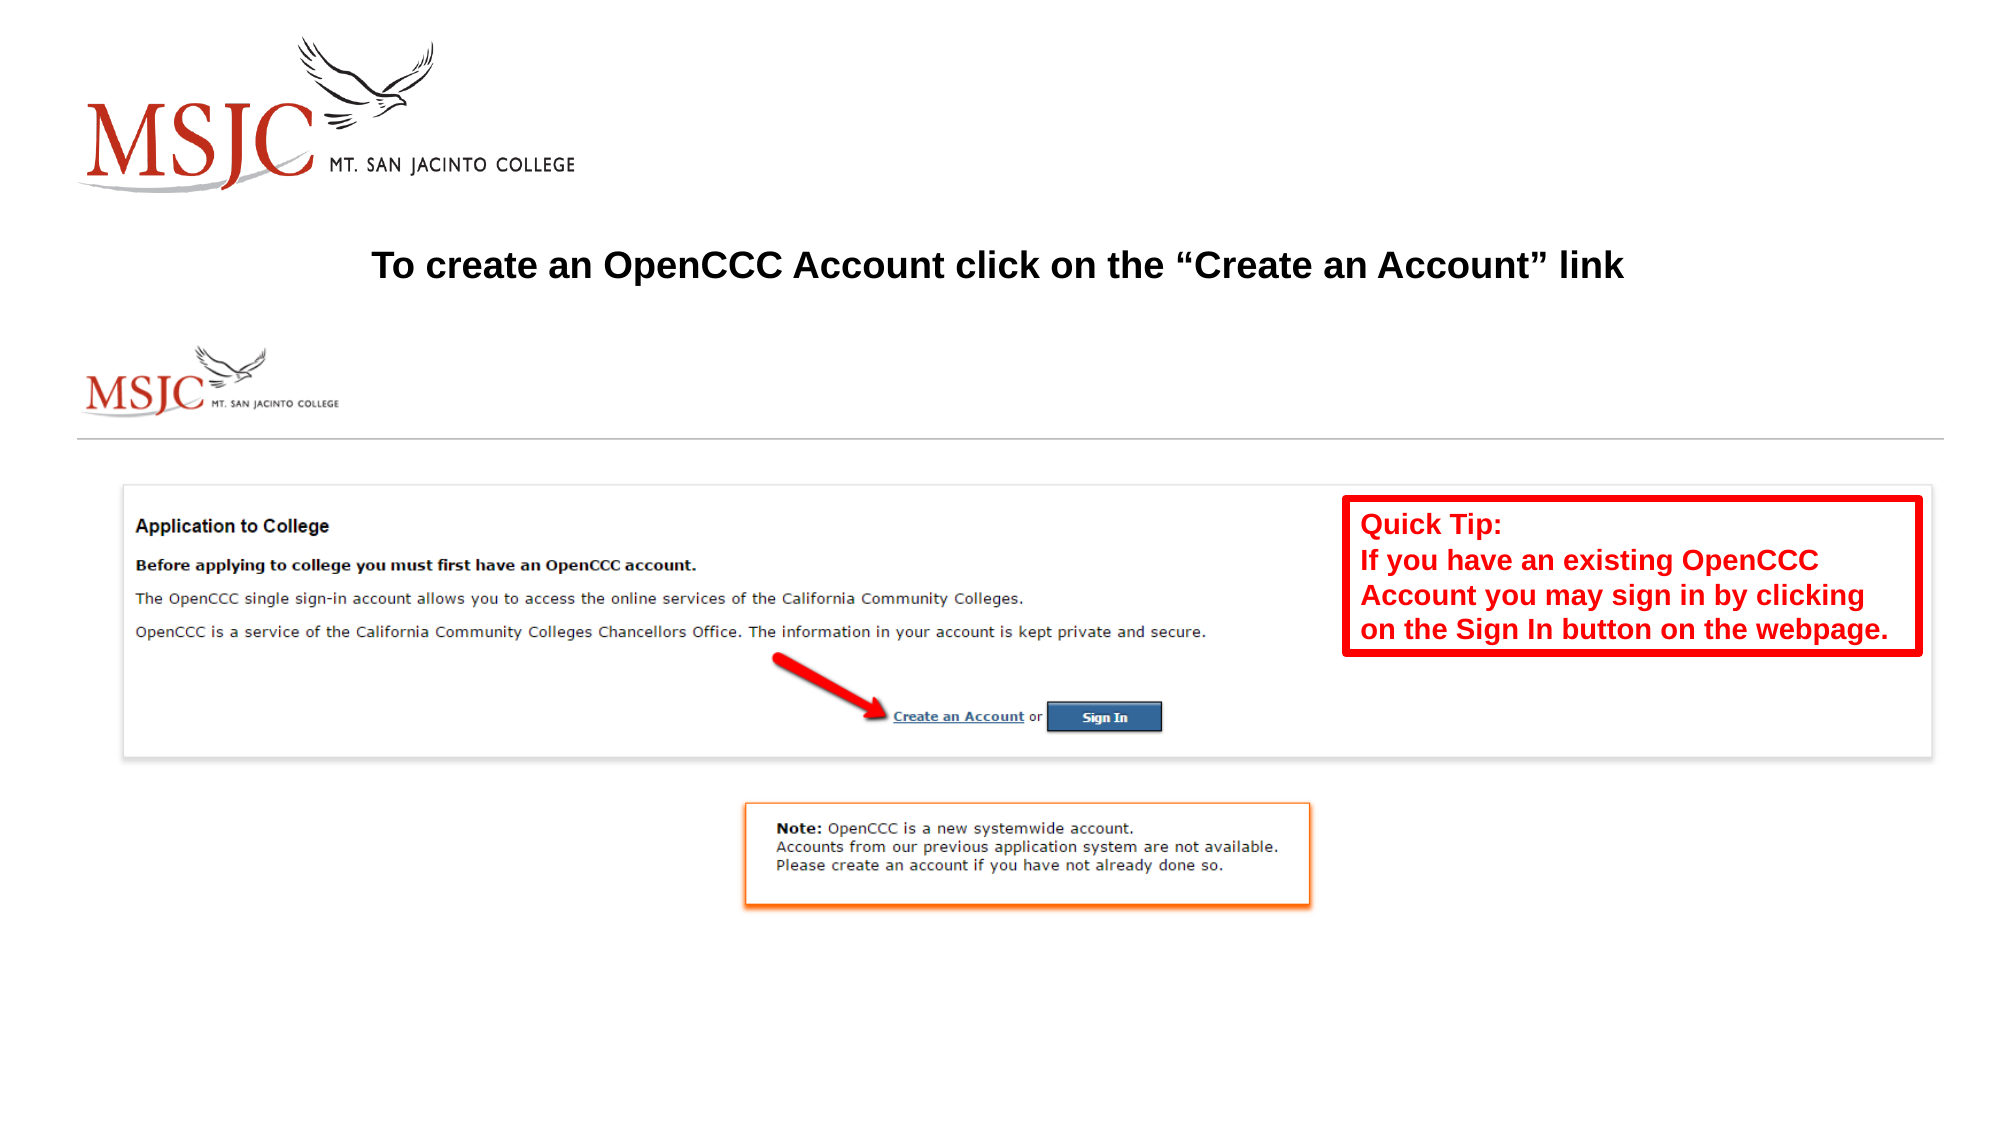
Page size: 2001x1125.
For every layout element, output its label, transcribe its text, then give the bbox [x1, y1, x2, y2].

title To create an OpenCCC Account click on the “Create an Account” link [77, 237, 1919, 335]
picture [77, 36, 576, 193]
picture [77, 335, 1944, 921]
